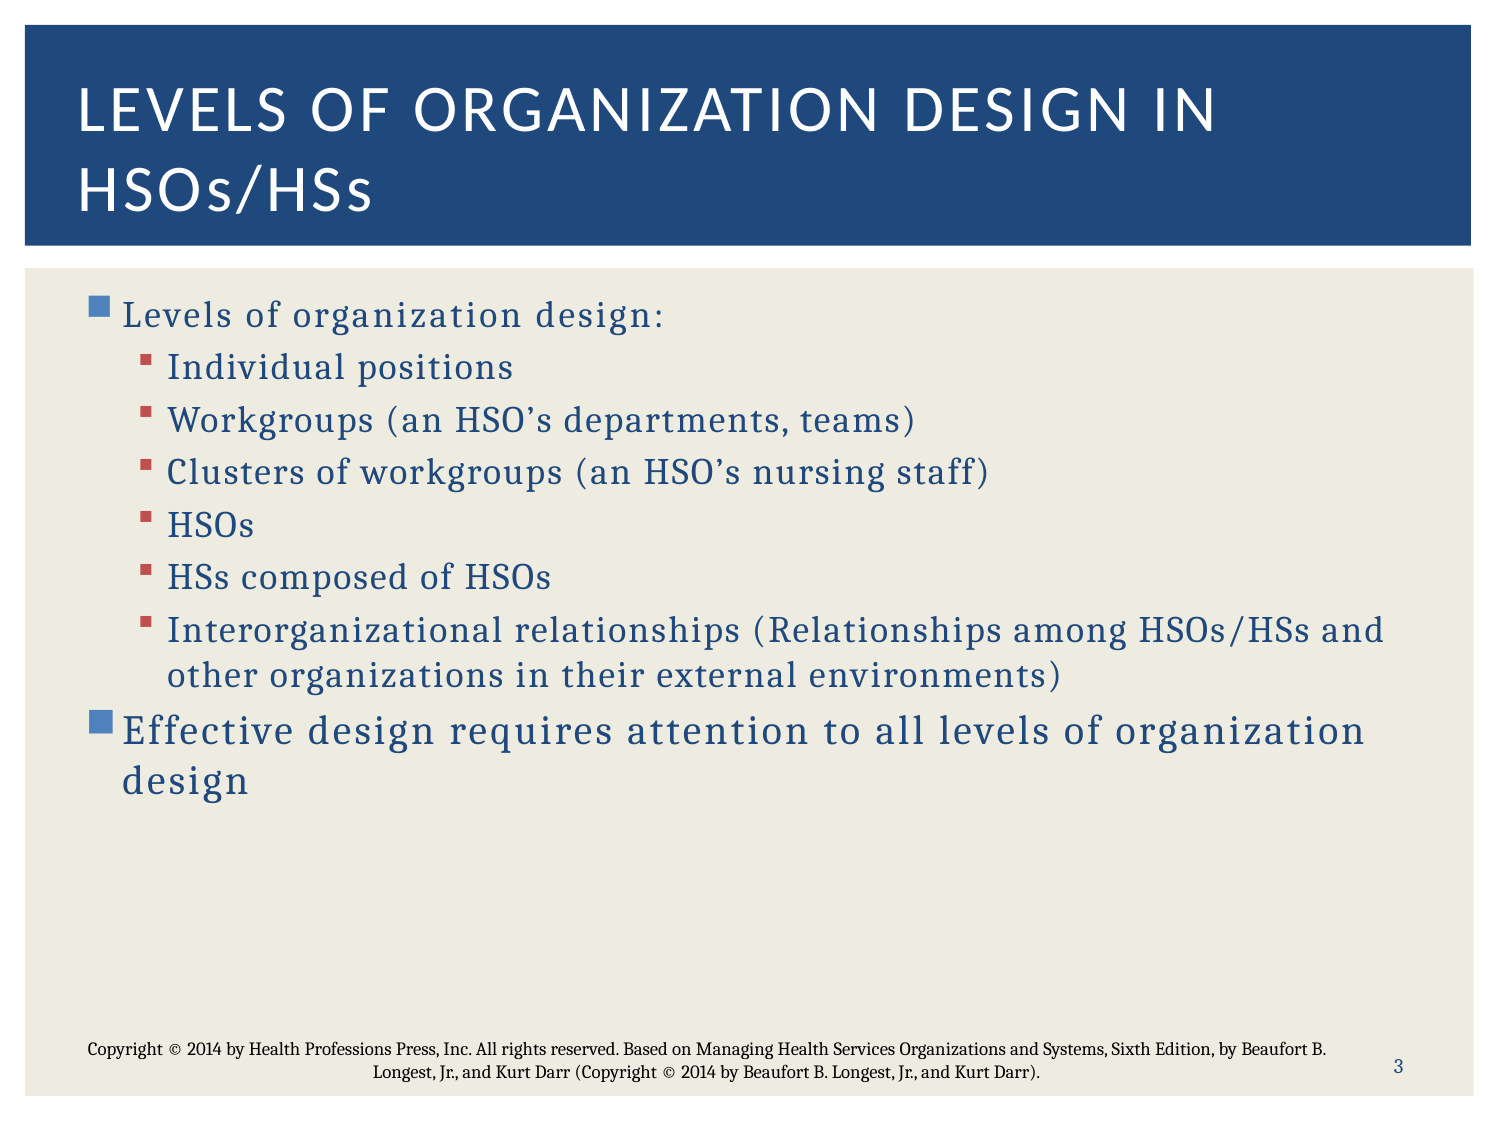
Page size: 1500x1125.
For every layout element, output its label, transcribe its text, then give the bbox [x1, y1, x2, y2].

list Levels of organization design: Individual positions Workgroups (an HSO’s departments, teams) Clusters of workgroups (an HSO’s nursing staff) HSOs HSs composed of HSOs Interorganizational relationships (Relationships among HSOs/HSs and other organizations in their external environments) Effective design requires attention to all levels of organization design [62, 281, 1442, 1005]
title Levels of organization design in HSOs/HSs [62, 58, 1438, 232]
slide_number 3 [1349, 1041, 1448, 1089]
